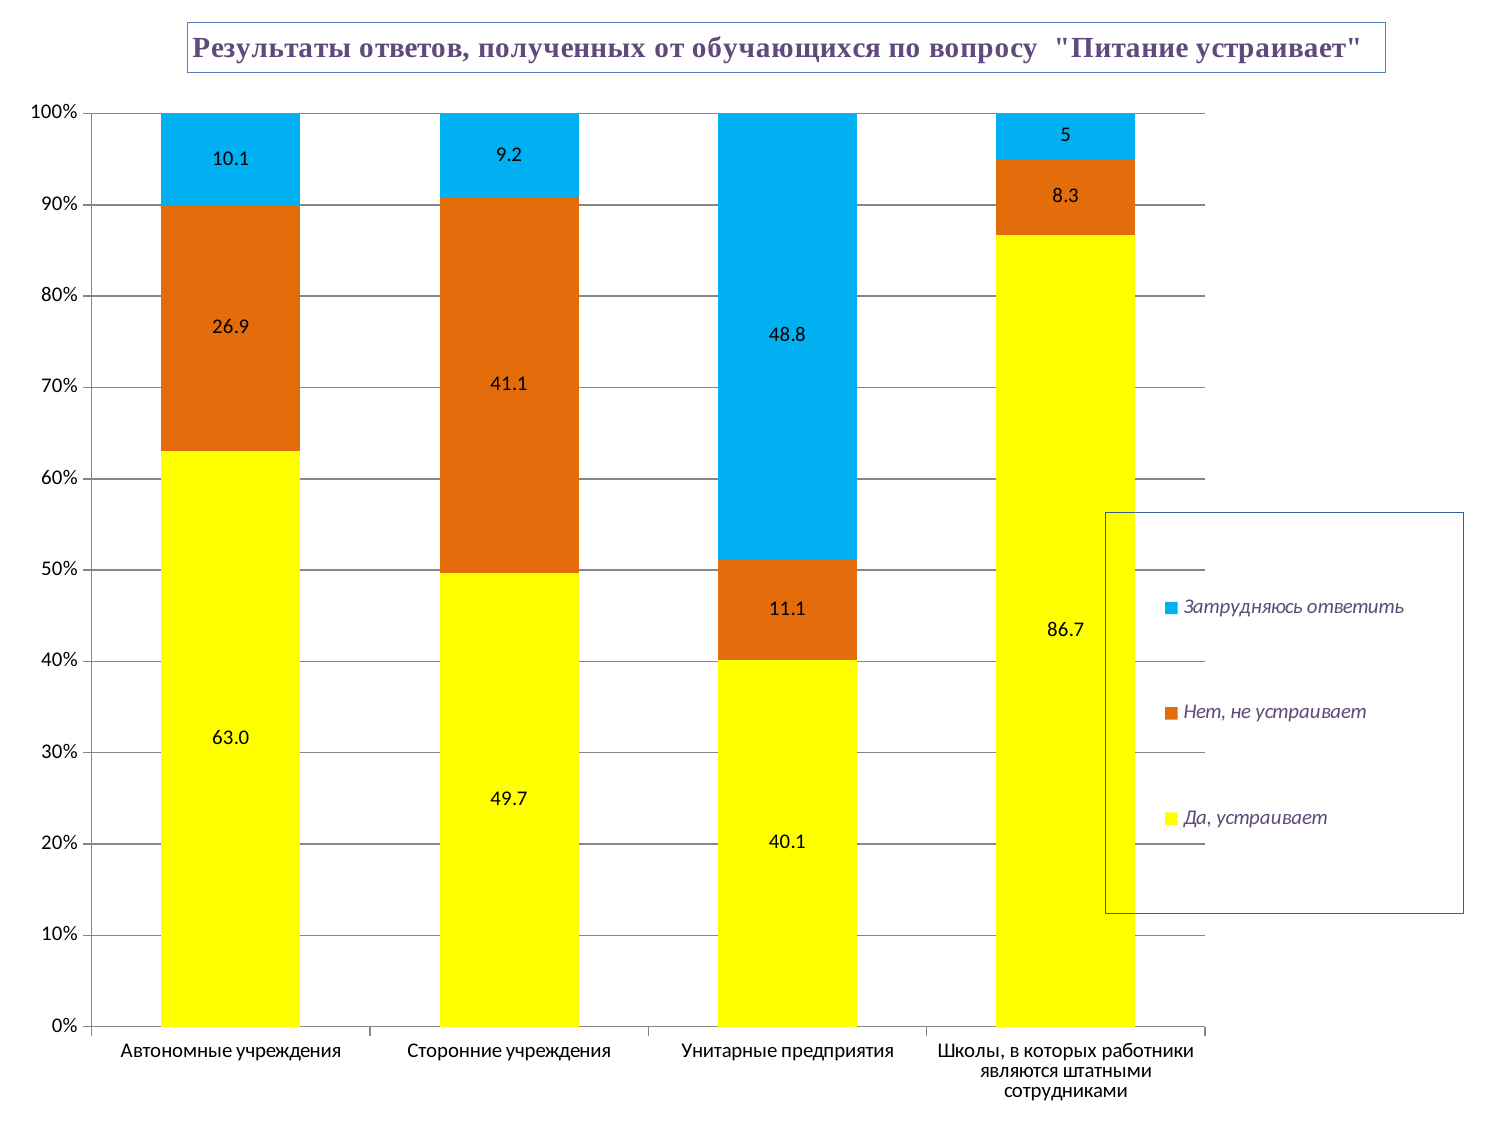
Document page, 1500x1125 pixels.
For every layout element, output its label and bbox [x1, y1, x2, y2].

chart [0, 0, 1500, 1125]
